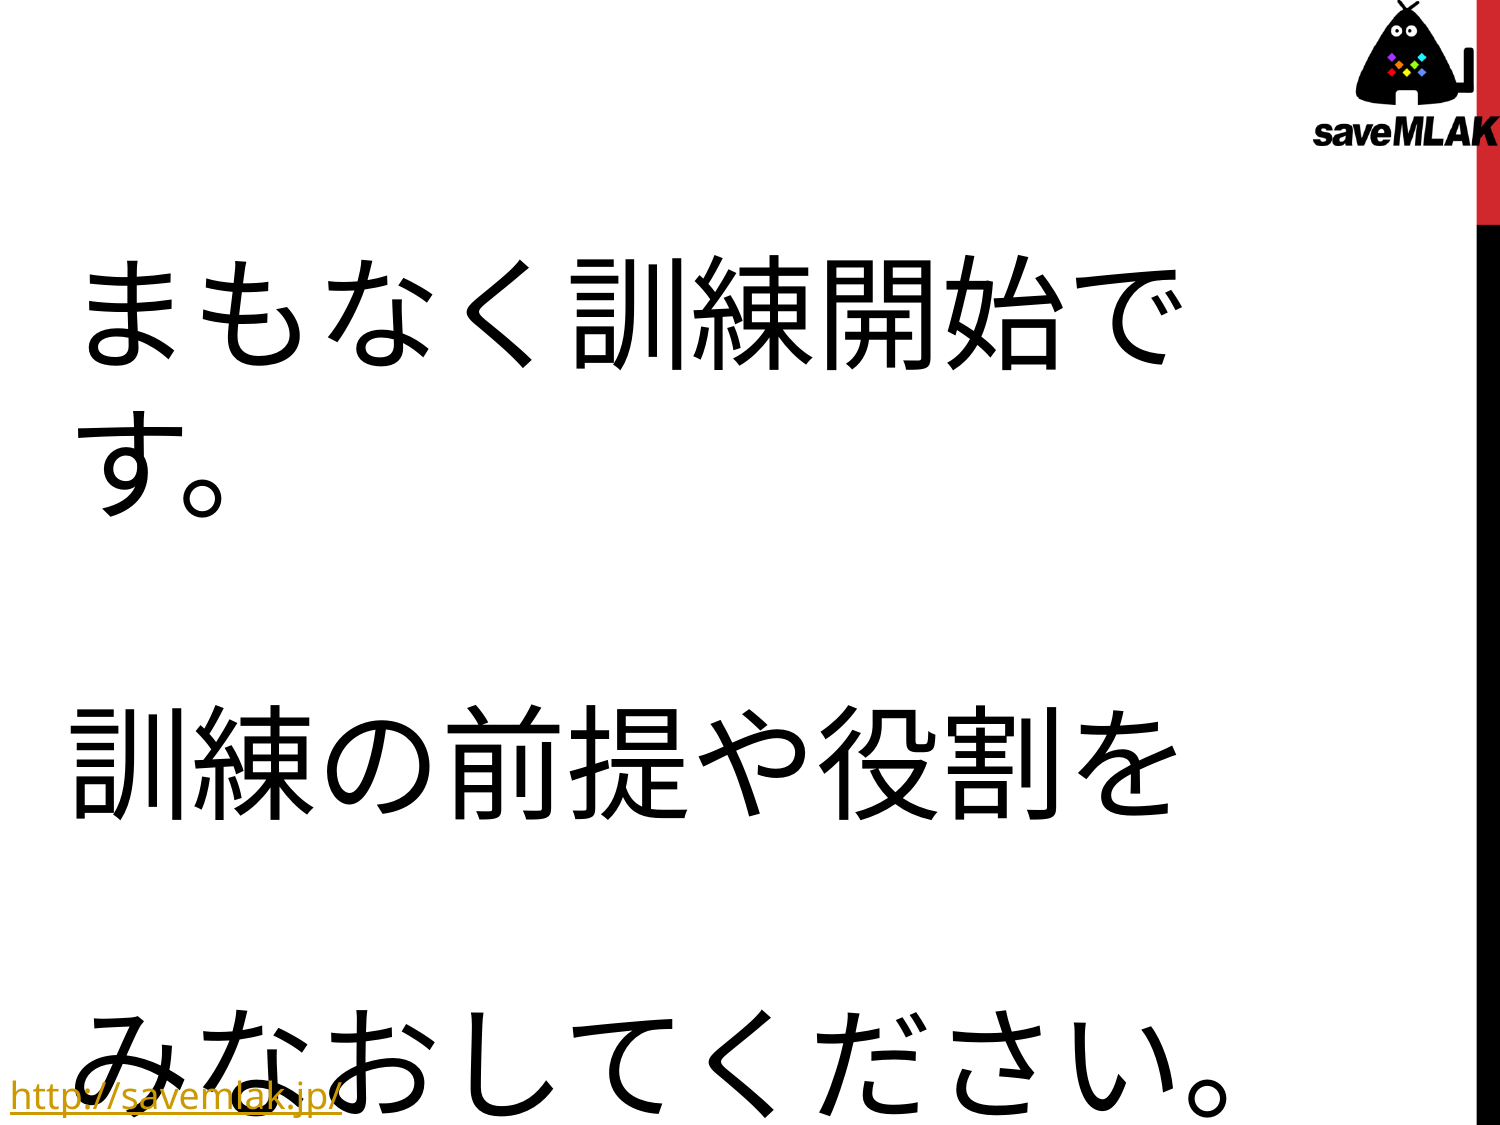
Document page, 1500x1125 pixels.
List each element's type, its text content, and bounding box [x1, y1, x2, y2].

text_box まもなく訓練開始です。 訓練の前提や役割を みなおしてください。 [51, 228, 1439, 1125]
text_box http://savemlak.jp/ [0, 1064, 358, 1125]
picture [1313, 0, 1500, 146]
